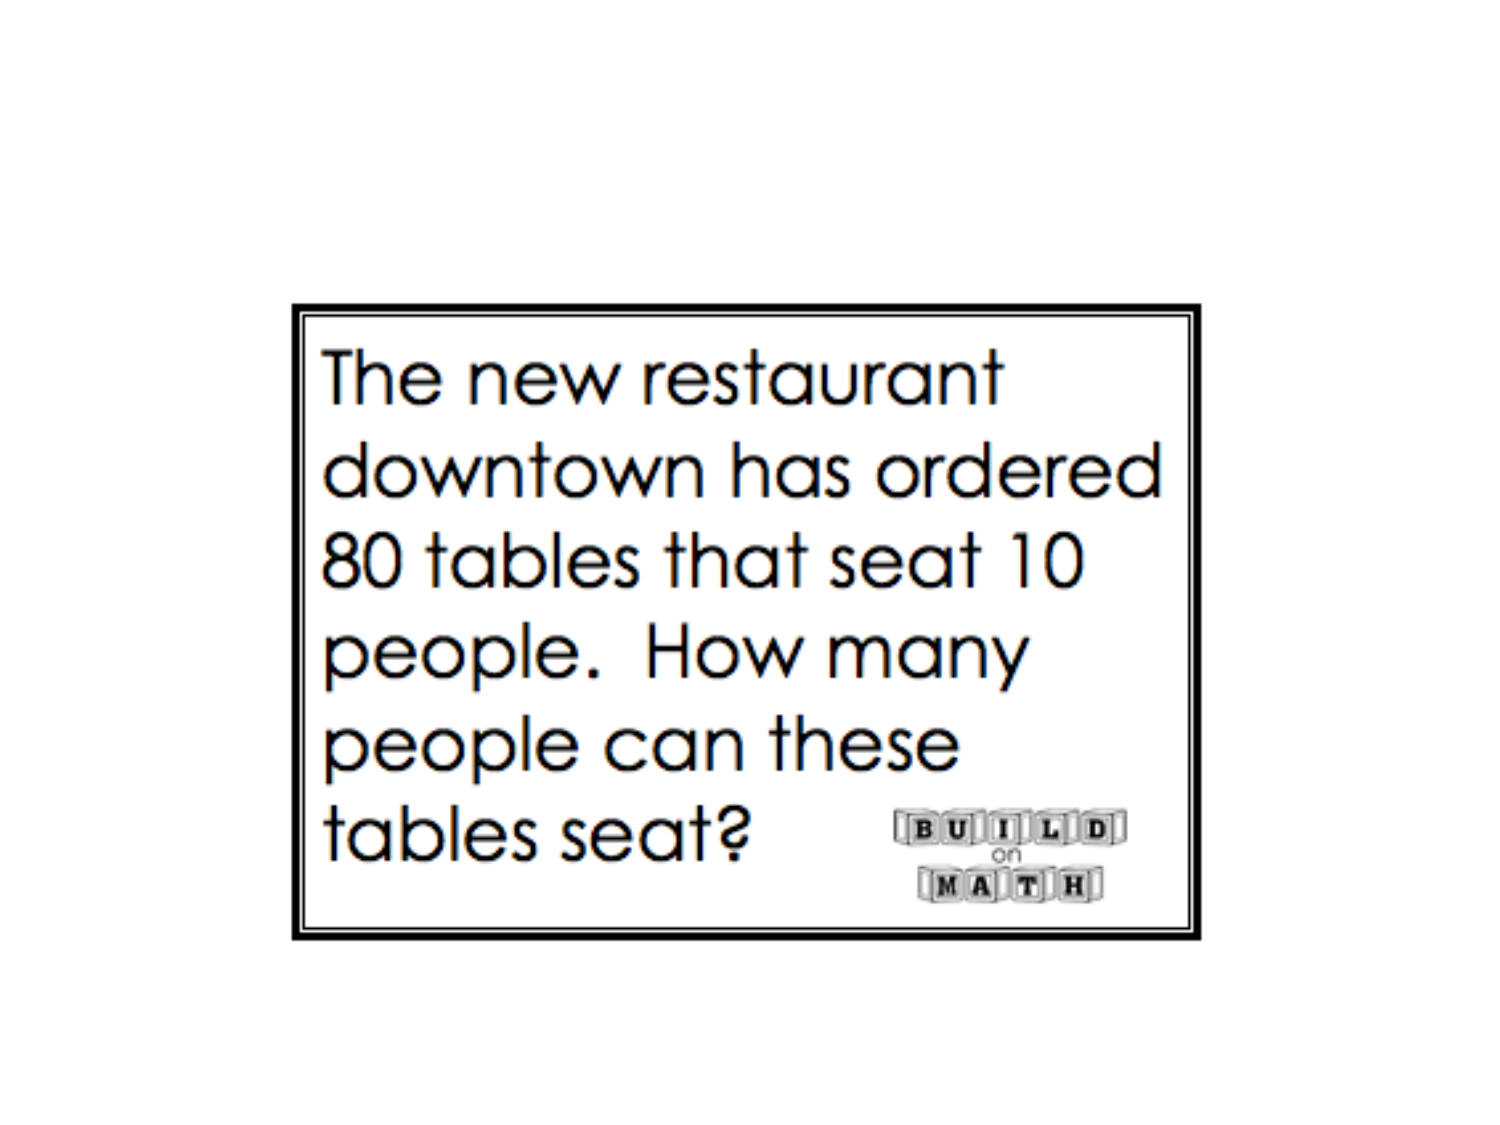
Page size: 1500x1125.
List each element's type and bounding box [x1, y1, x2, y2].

list [74, 262, 1426, 1006]
